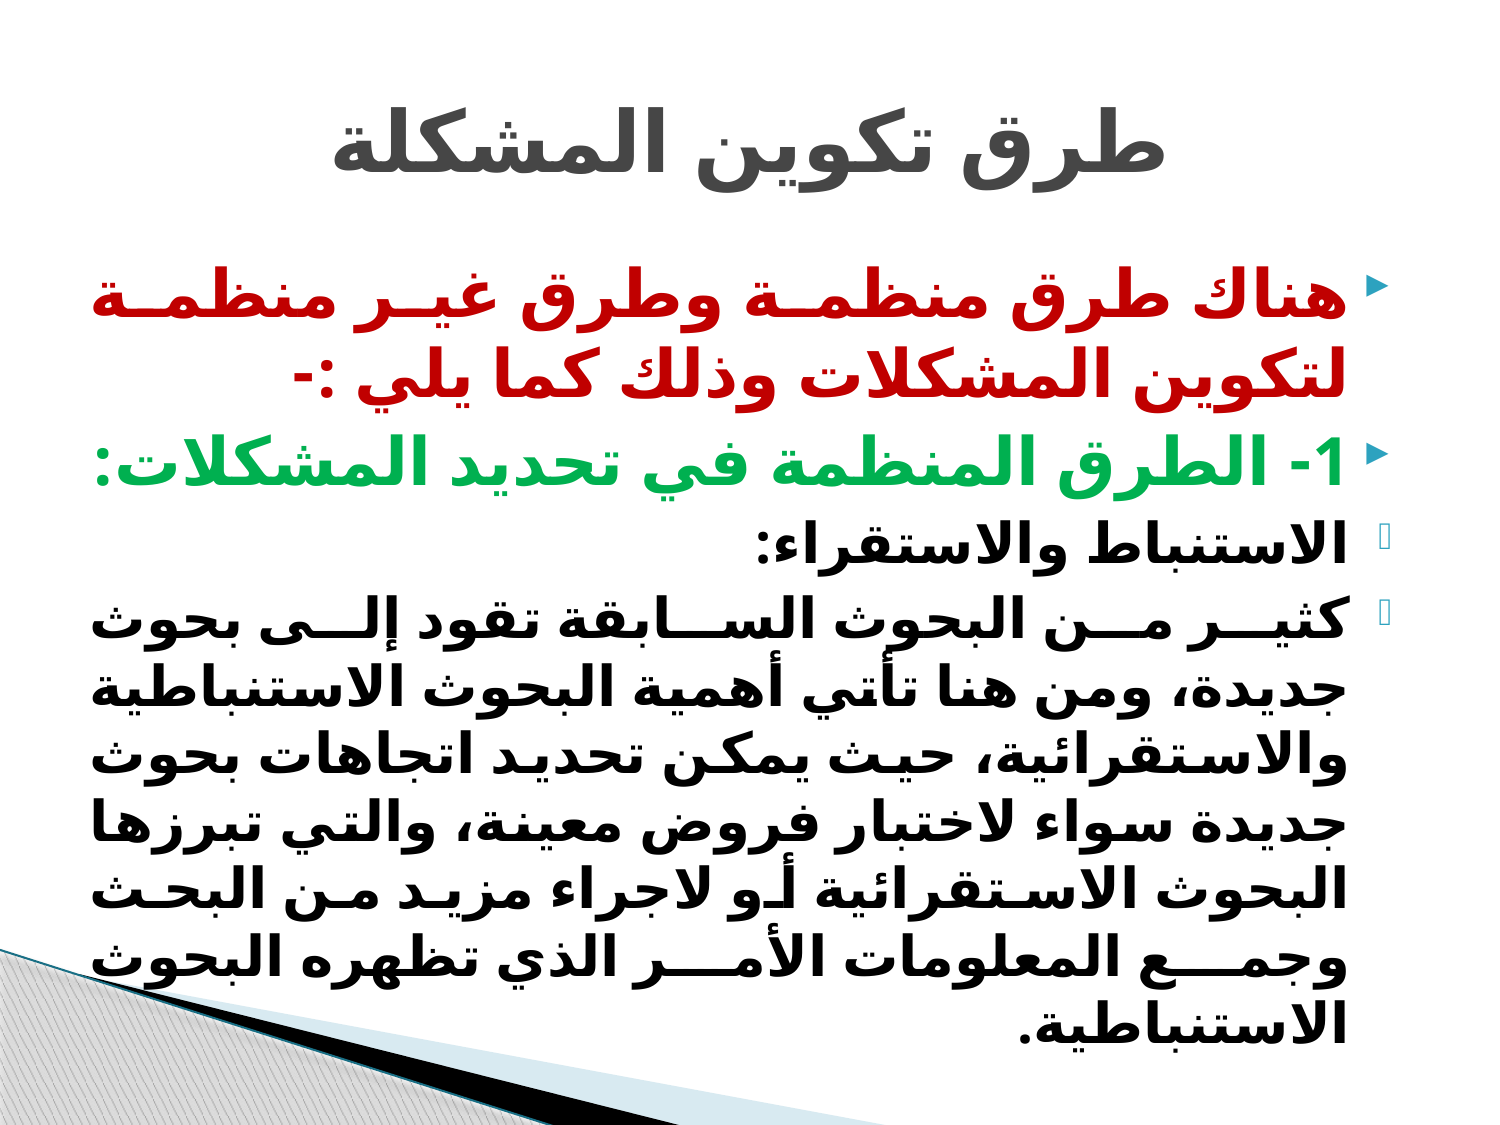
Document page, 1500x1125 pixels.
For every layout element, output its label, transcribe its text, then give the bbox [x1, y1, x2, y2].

title طرق تكوين المشكلة [75, 45, 1425, 233]
list هناك طرق منظمة وطرق غير منظمة لتكوين المشكلات وذلك كما يلي :- 1- الطرق المنظمة في تحديد المشكلات: الاستنباط والاستقراء: كثير من البحوث السابقة تقود إلى بحوث جديدة، ومن هنا تأتي أهمية البحوث الاستنباطية والاستقرائية، حيث يمكن تحديد اتجاهات بحوث جديدة سواء لاختبار فروض معينة، والتي تبرزها البحوث الاستقرائية أو لاجراء مزيد من البحث وجمع المعلومات الأمر الذي تظهره البحوث الاستنباطية. [75, 243, 1425, 986]
